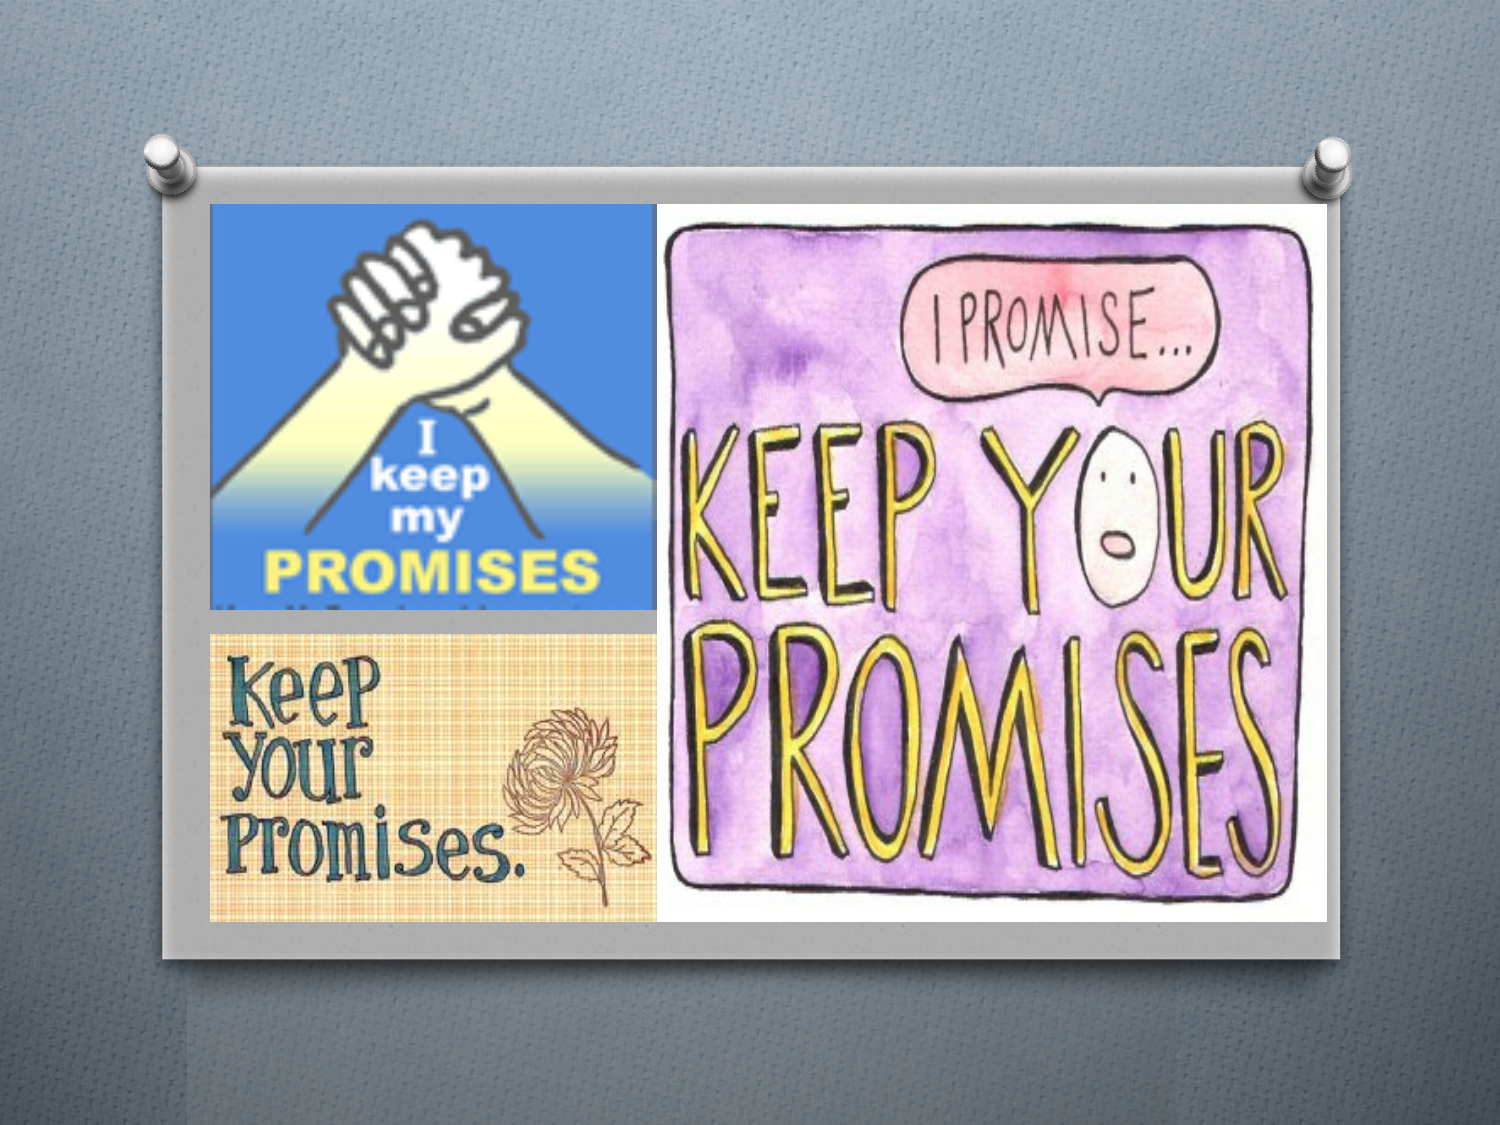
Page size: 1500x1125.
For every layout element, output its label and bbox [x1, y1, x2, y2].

picture [210, 109, 1396, 922]
picture [112, 100, 235, 224]
